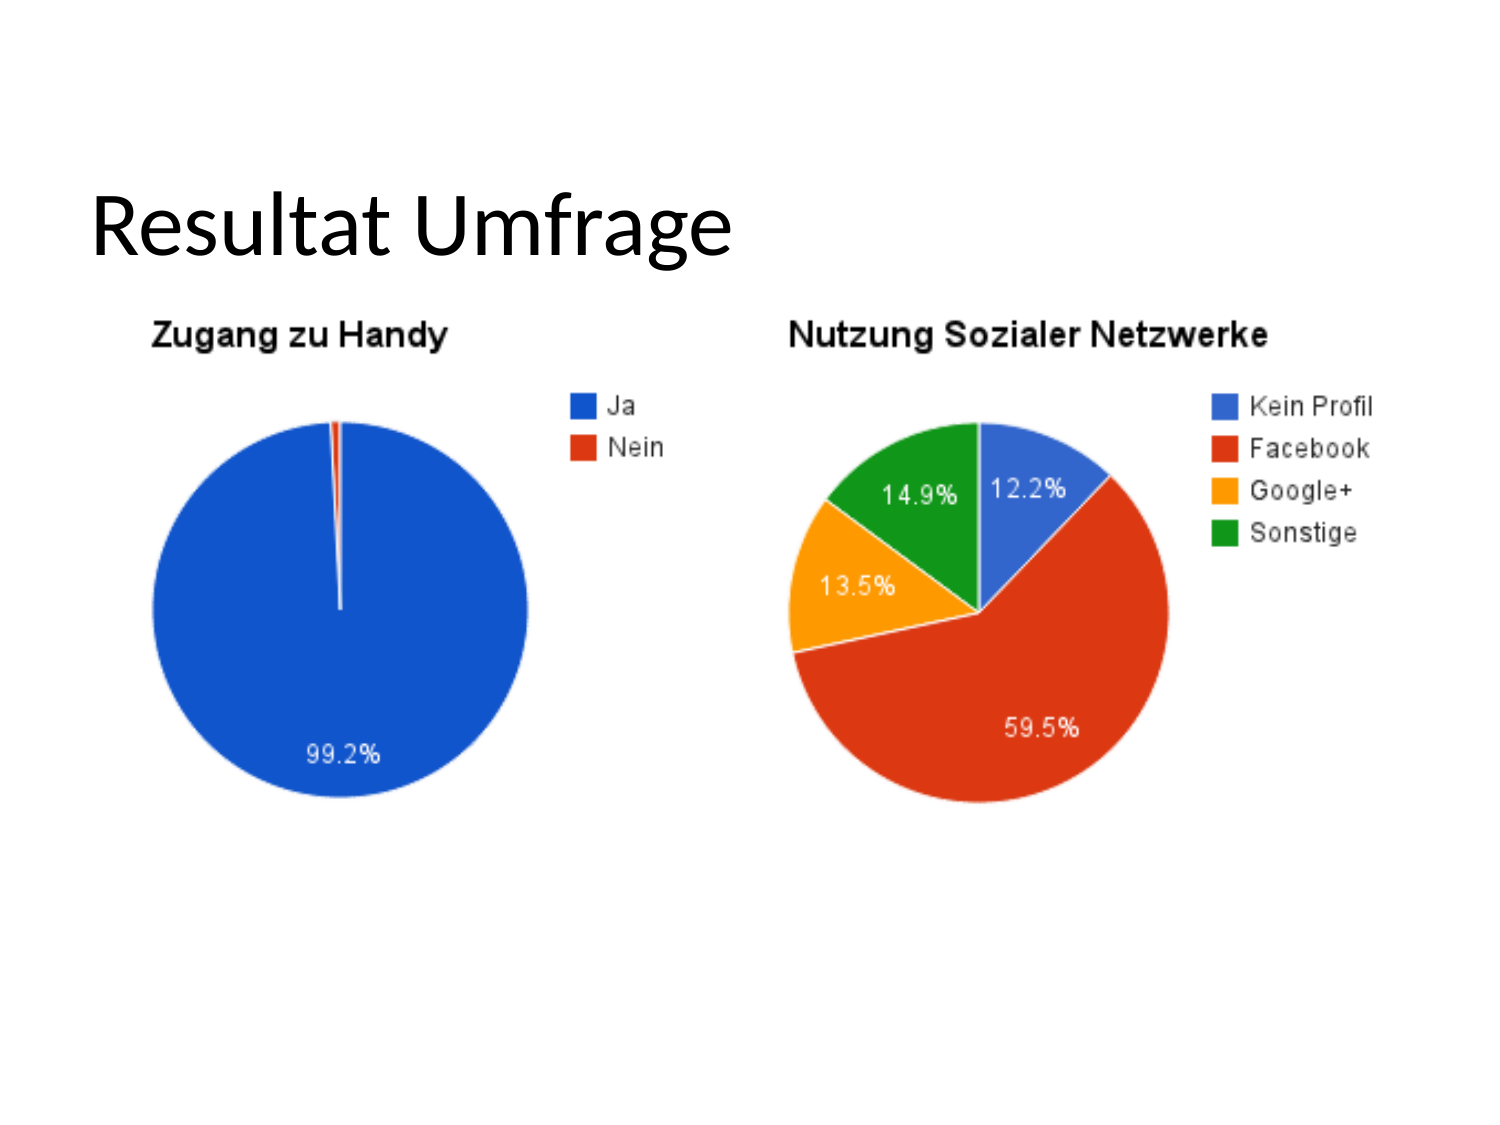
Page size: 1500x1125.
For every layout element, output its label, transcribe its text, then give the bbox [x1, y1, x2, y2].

title Resultat Umfrage [75, 125, 1425, 313]
picture [123, 260, 727, 829]
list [761, 258, 1437, 835]
